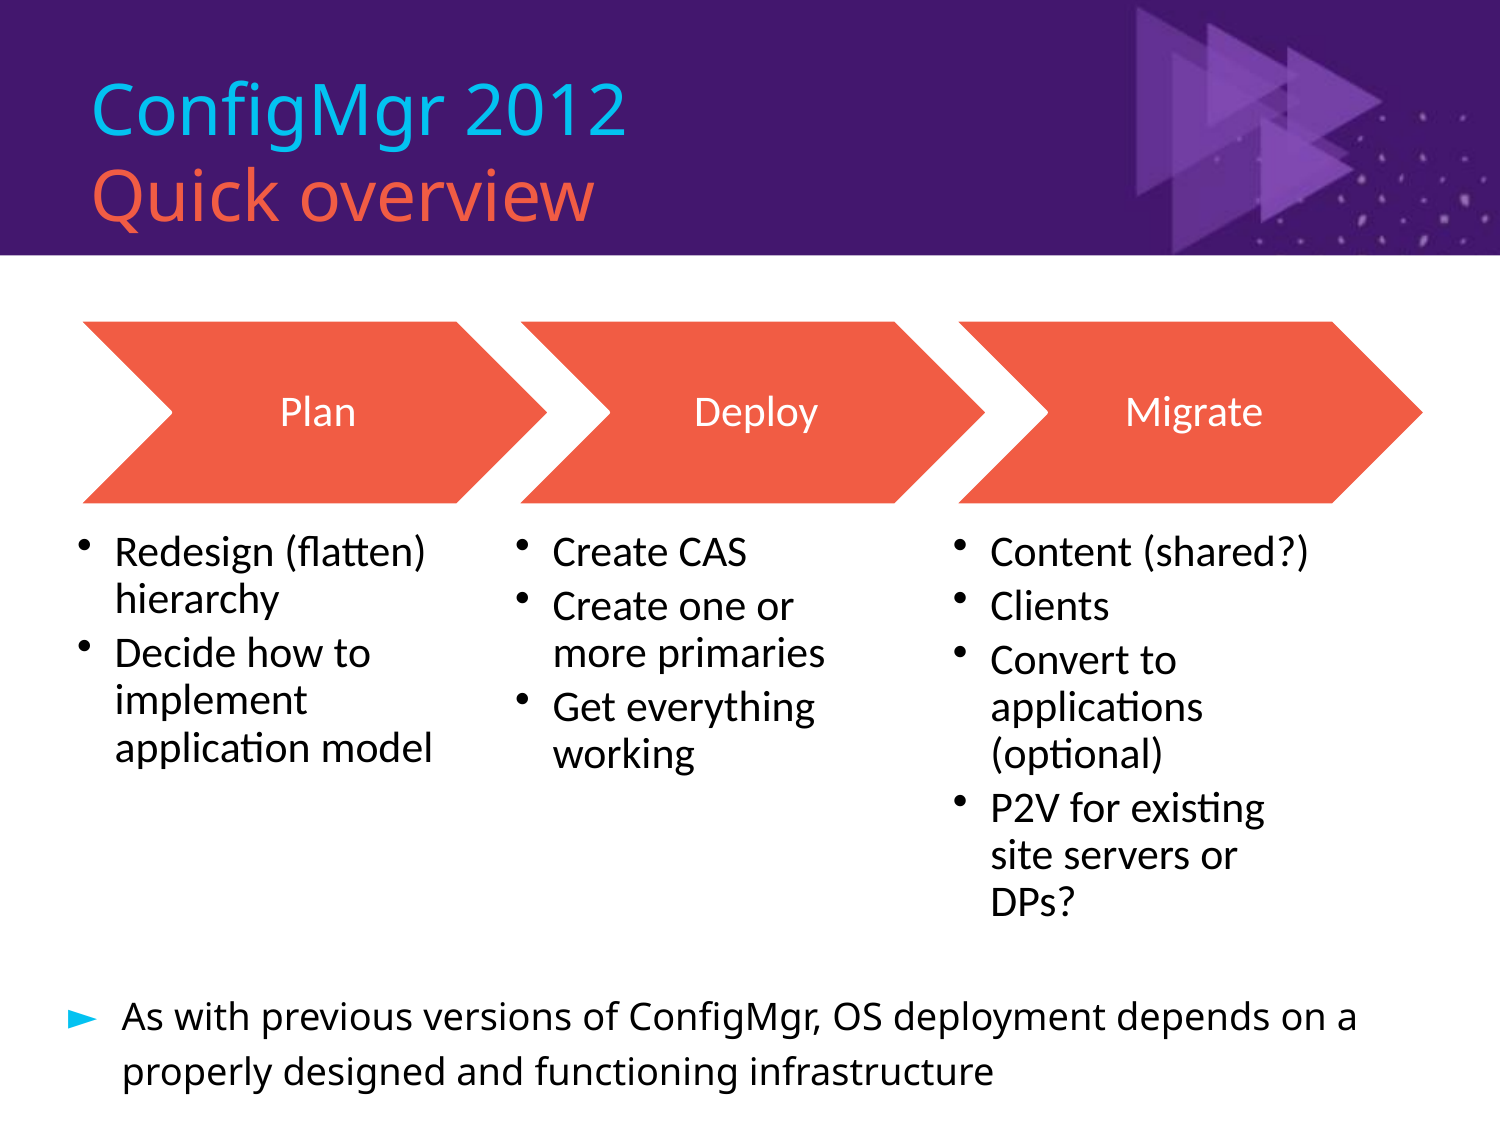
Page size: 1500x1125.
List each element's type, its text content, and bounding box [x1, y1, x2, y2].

picture [0, 0, 1500, 255]
list As with previous versions of ConfigMgr, OS deployment depends on a properly designed and functioning infrastructure [53, 976, 1500, 1103]
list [76, 314, 1427, 947]
title ConfigMgr 2012 Quick overview [75, 56, 1425, 244]
